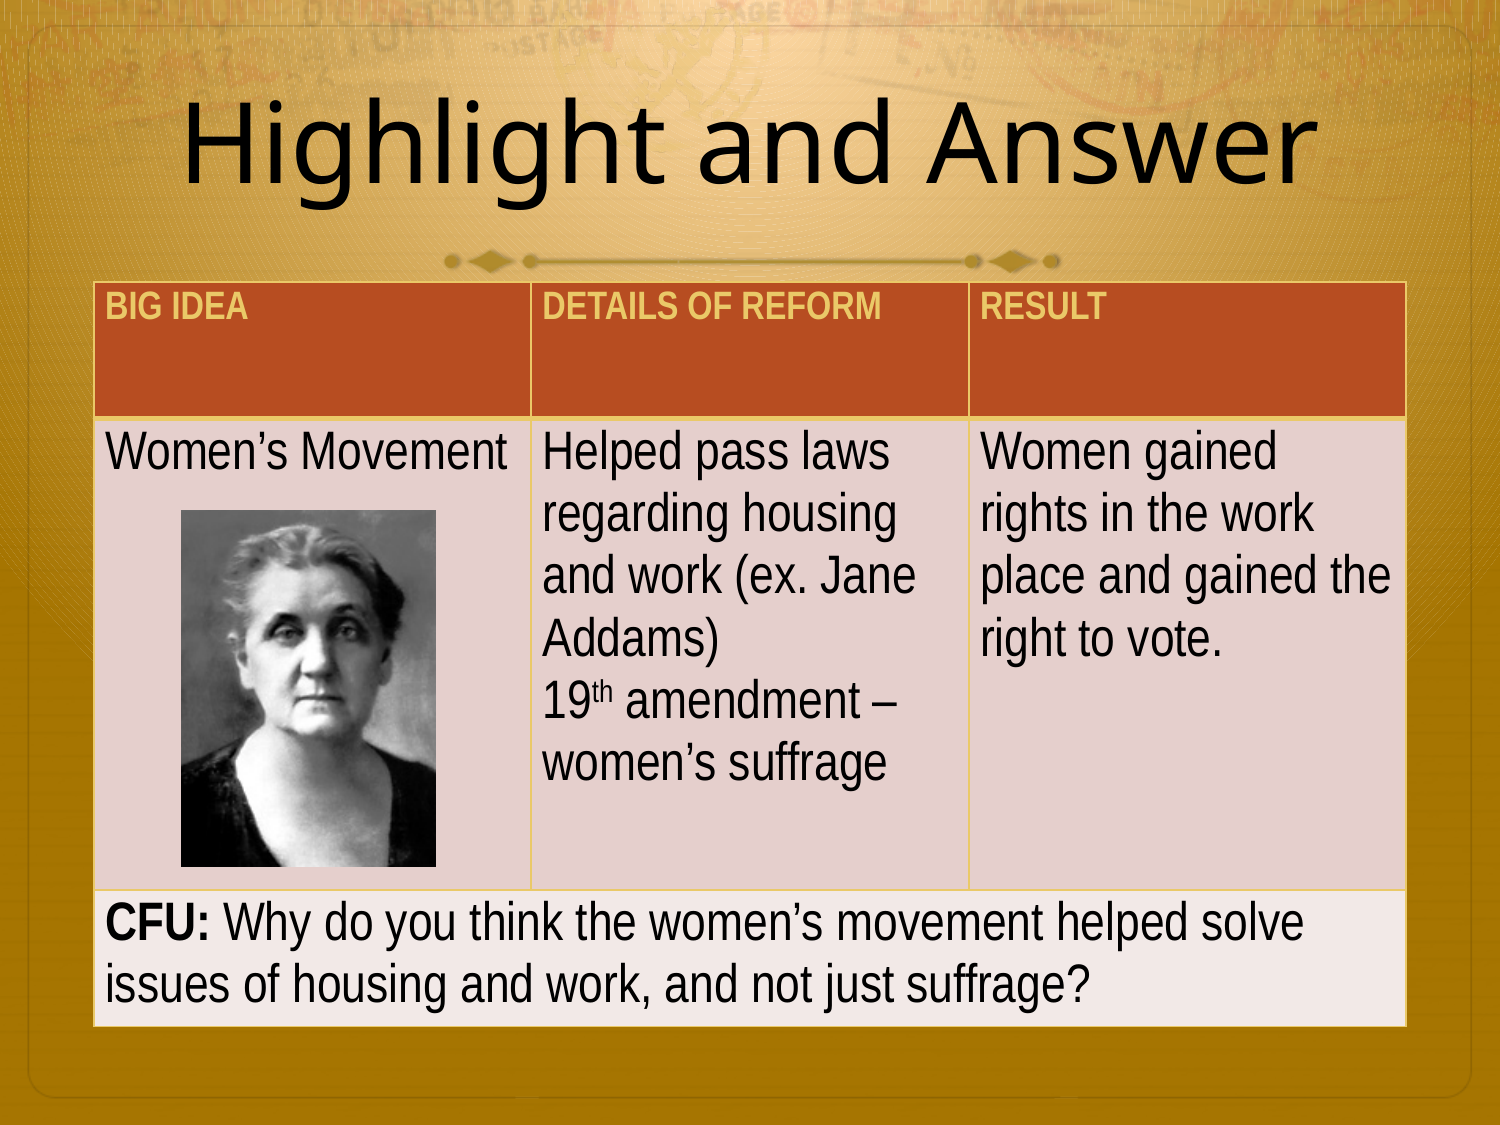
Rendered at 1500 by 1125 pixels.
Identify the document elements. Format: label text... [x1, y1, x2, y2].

title Highlight and Answer [93, 45, 1407, 233]
table_header RESULT [970, 283, 1405, 416]
picture [0, 0, 1500, 1125]
table_cell Helped pass laws regarding housing and work (ex. Jane Addams) 19th amendment – women’s suffrage [532, 421, 968, 889]
table_cell Women’s Movement [95, 421, 530, 889]
table_cell CFU: Why do you think the women’s movement helped solve issues of housing and work, and not just suffrage? [95, 891, 1405, 1026]
table_header DETAILS OF REFORM [532, 283, 968, 416]
table_header BIG IDEA [95, 283, 530, 416]
table_cell Women gained rights in the work place and gained the right to vote. [970, 421, 1405, 889]
